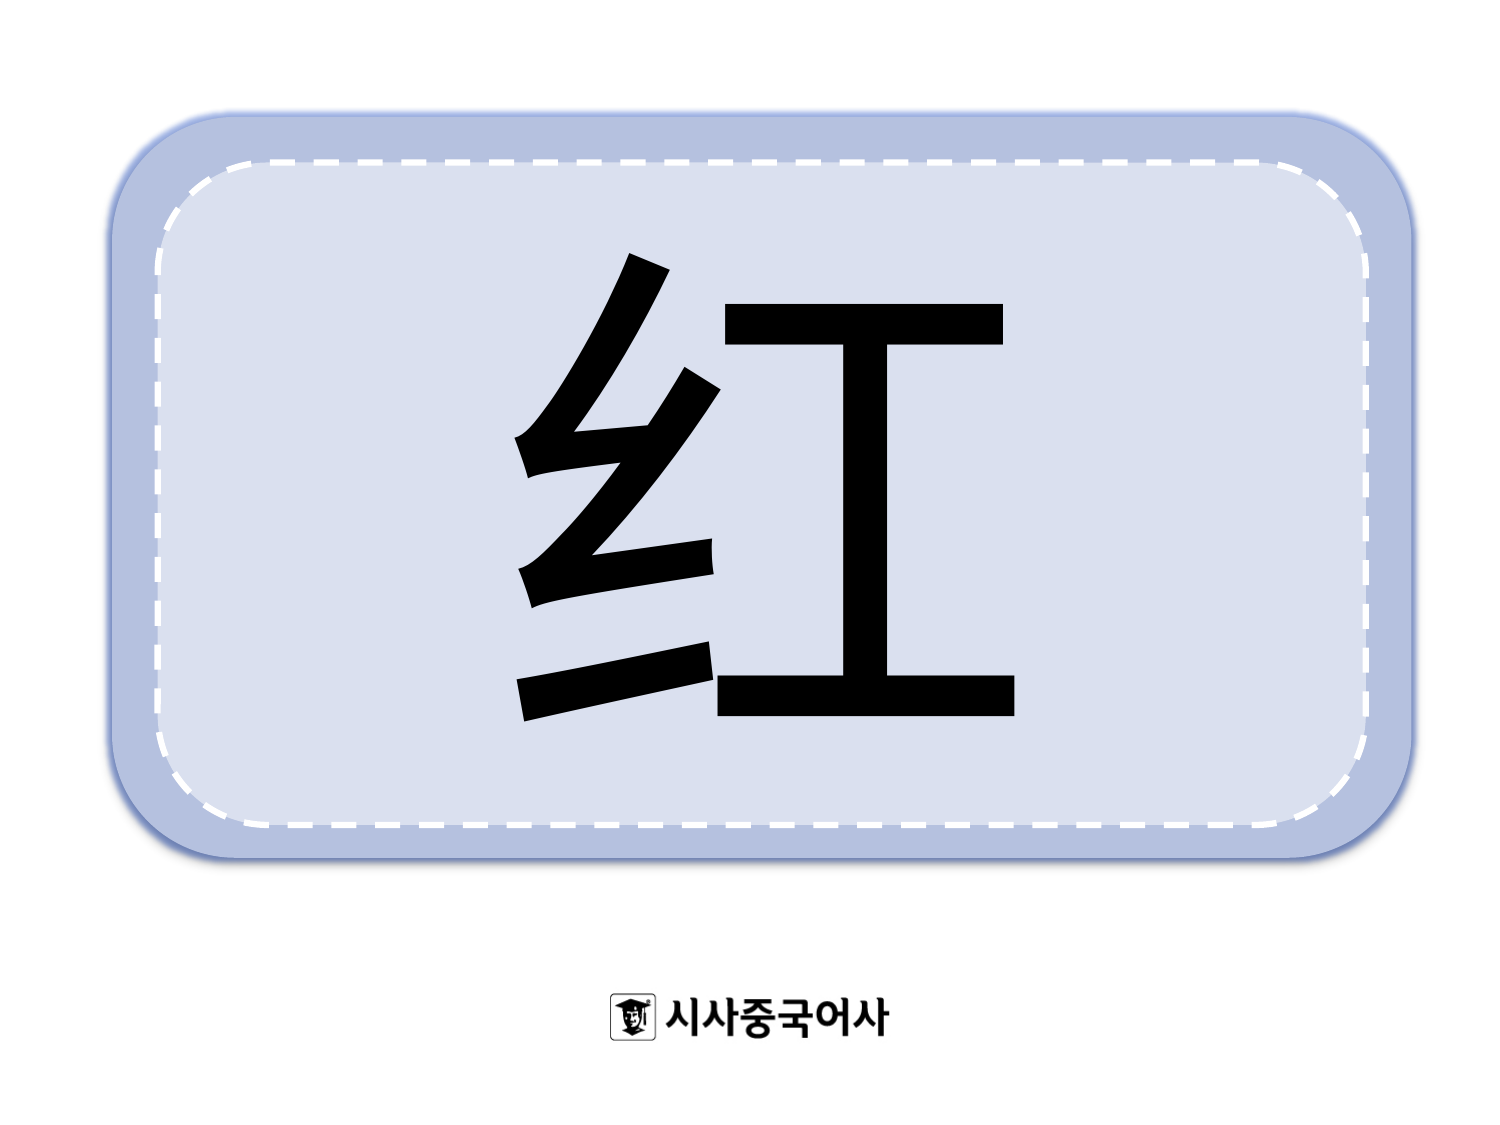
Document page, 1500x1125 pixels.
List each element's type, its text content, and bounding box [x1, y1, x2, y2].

text_box 红 [162, 160, 1371, 824]
picture [602, 987, 898, 1047]
